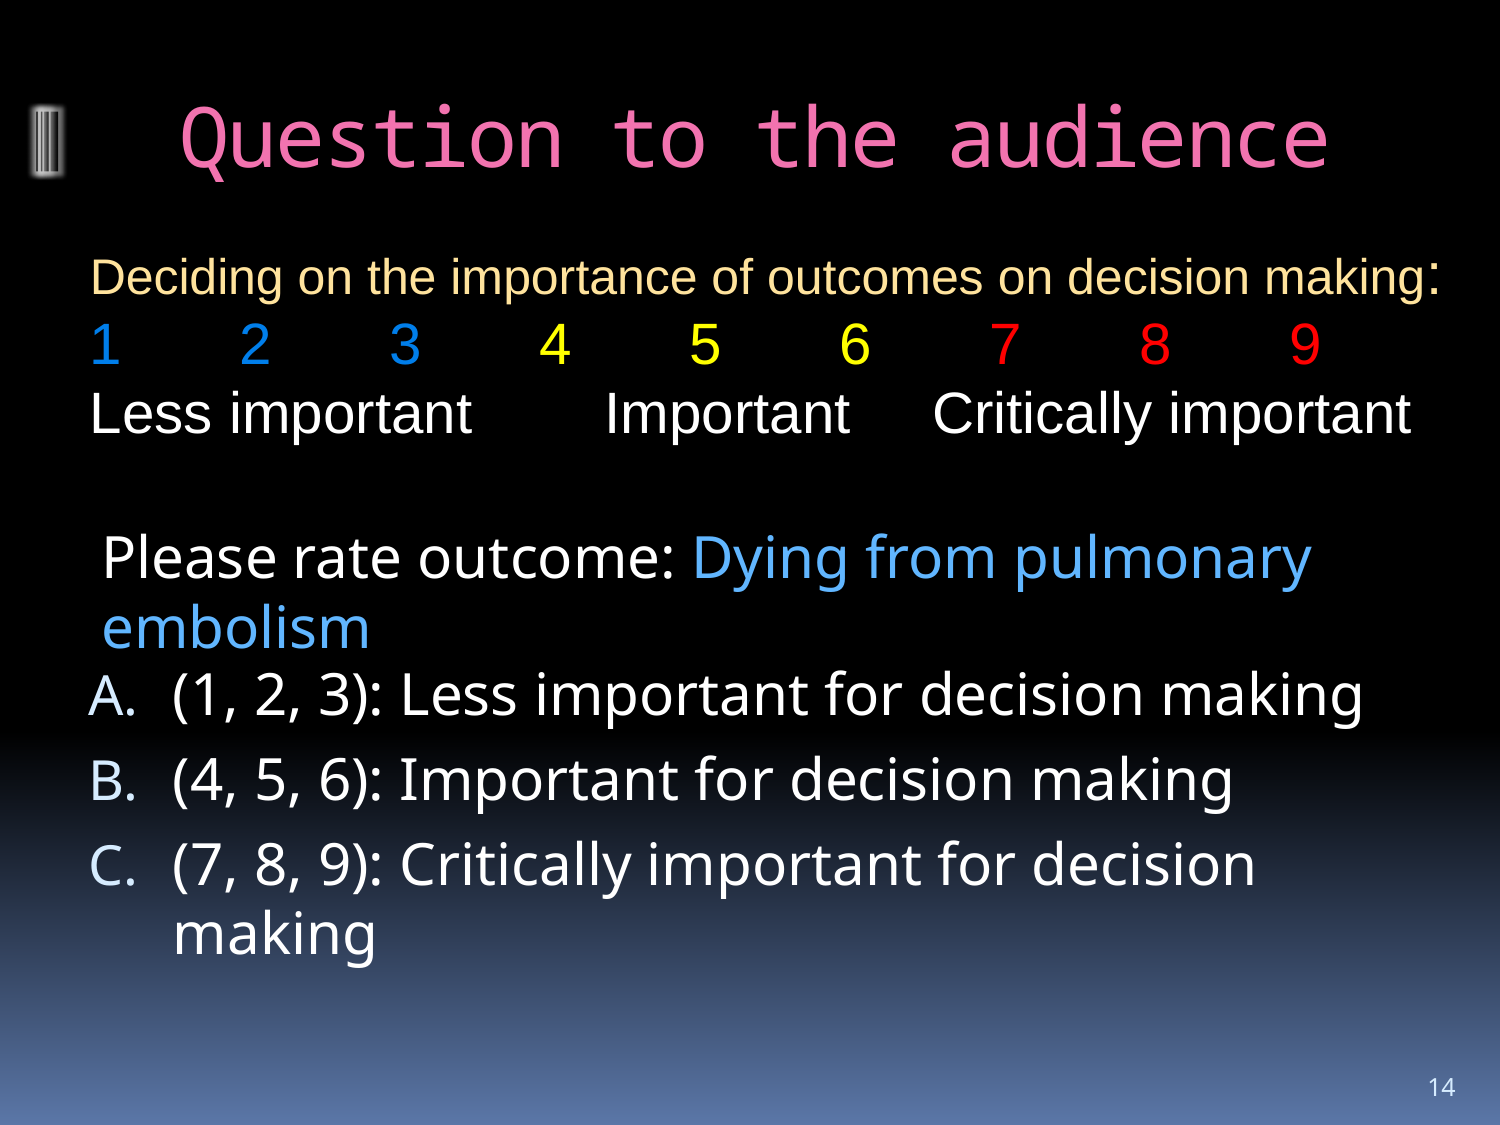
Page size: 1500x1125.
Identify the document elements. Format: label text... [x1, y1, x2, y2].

text_box (1, 2, 3): Less important for decision making (4, 5, 6): Important for decision making (7, 8, 9): Critically important for decision making [62, 649, 1425, 1043]
text_box Deciding on the importance of outcomes on decision making: 1 2 3 4 5 6 7 8 9 Less important Important Critically important [75, 228, 1463, 454]
list Please rate outcome: Dying from pulmonary embolism [74, 512, 1476, 701]
slide_number 14 [1412, 1052, 1488, 1113]
title Question to the audience [164, 77, 1440, 228]
